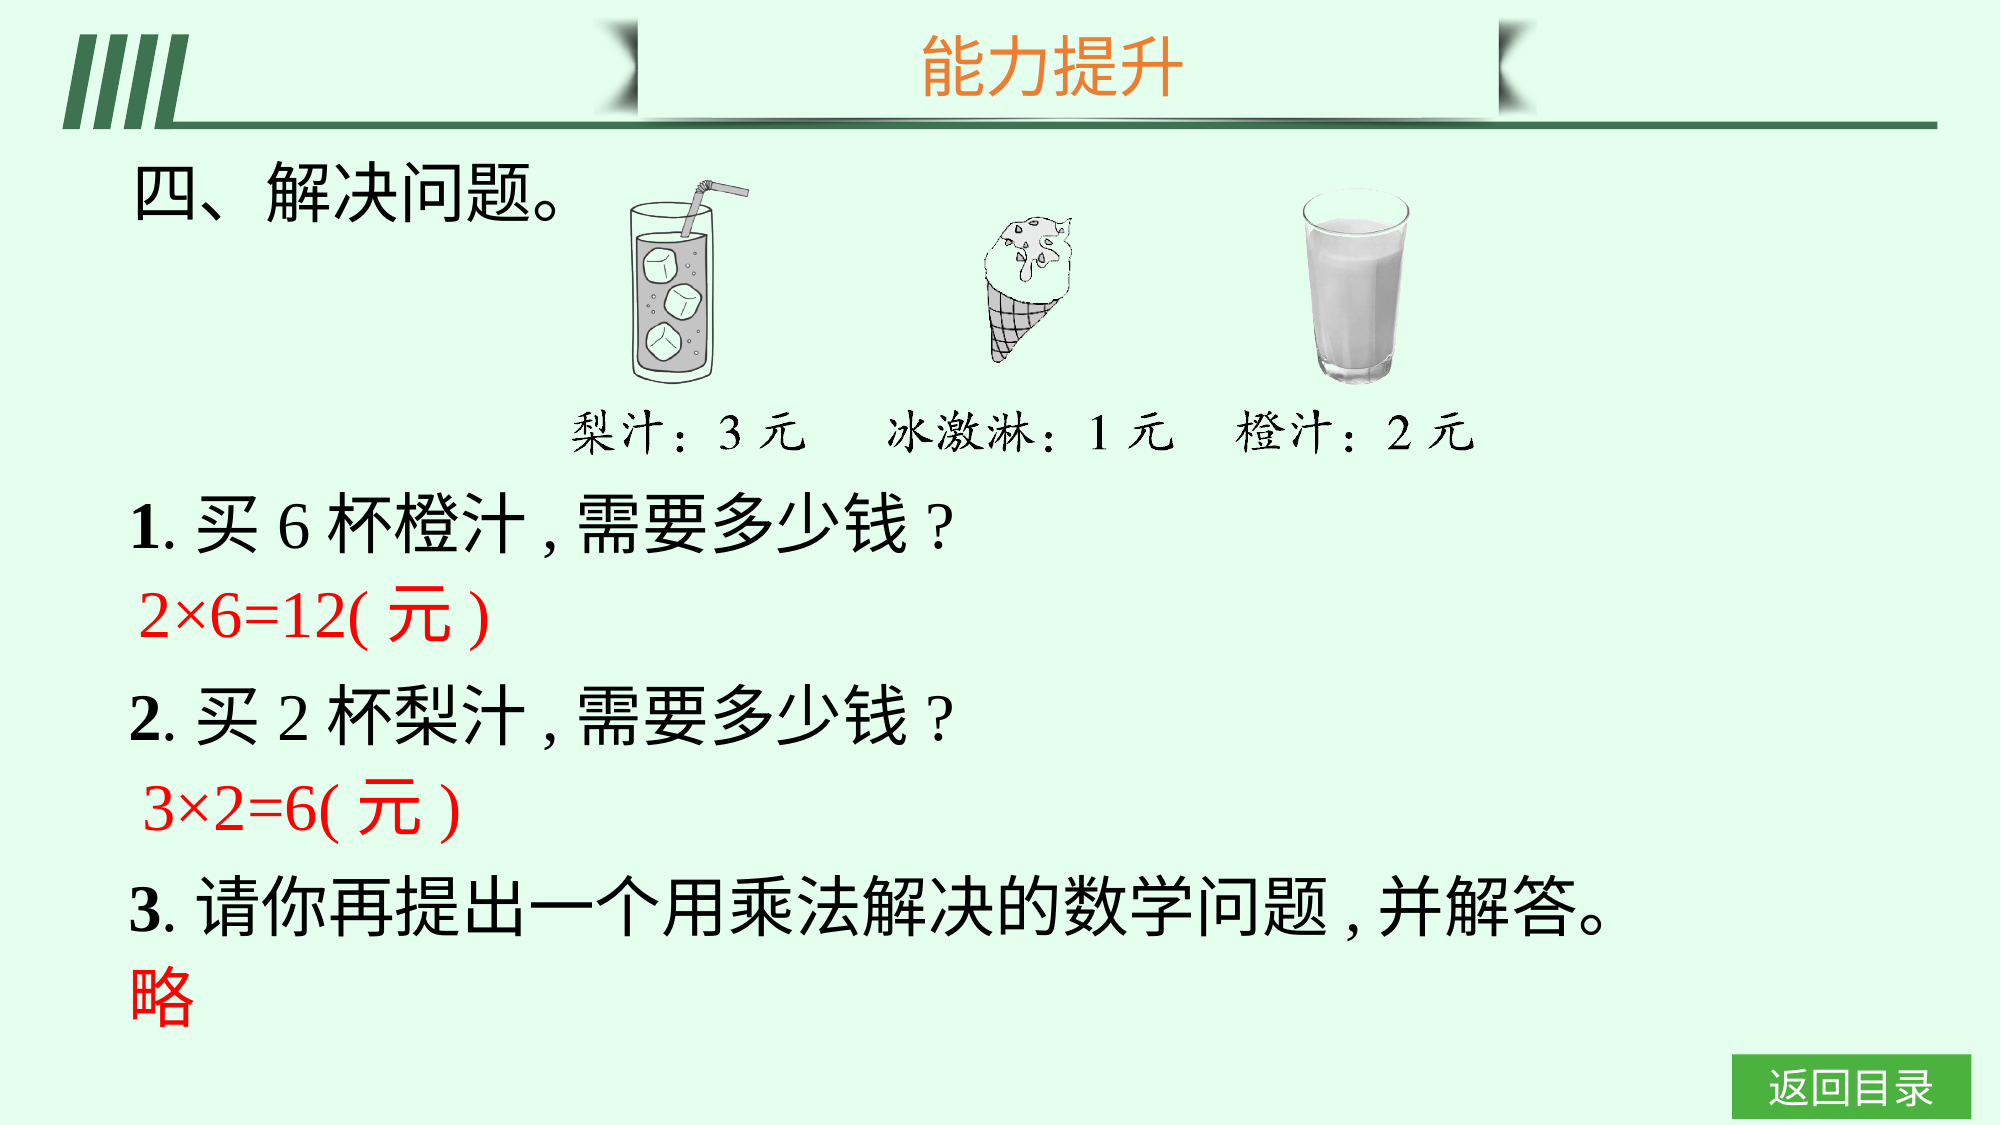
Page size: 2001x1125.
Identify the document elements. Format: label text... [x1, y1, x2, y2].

text_box 1.买6杯橙汁,需要多少钱? 2.买2杯梨汁,需要多少钱? 3.请你再提出一个用乘法解决的数学问题,并解答。 [113, 458, 1887, 953]
picture [563, 165, 1474, 459]
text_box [62, 34, 1938, 130]
text_box 3×2=6(元) [127, 740, 477, 851]
text_box 四、解决问题。 [117, 130, 630, 239]
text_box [594, 16, 1537, 127]
text_box 略 [114, 932, 211, 1044]
text_box 2×6=12(元) [123, 547, 506, 659]
